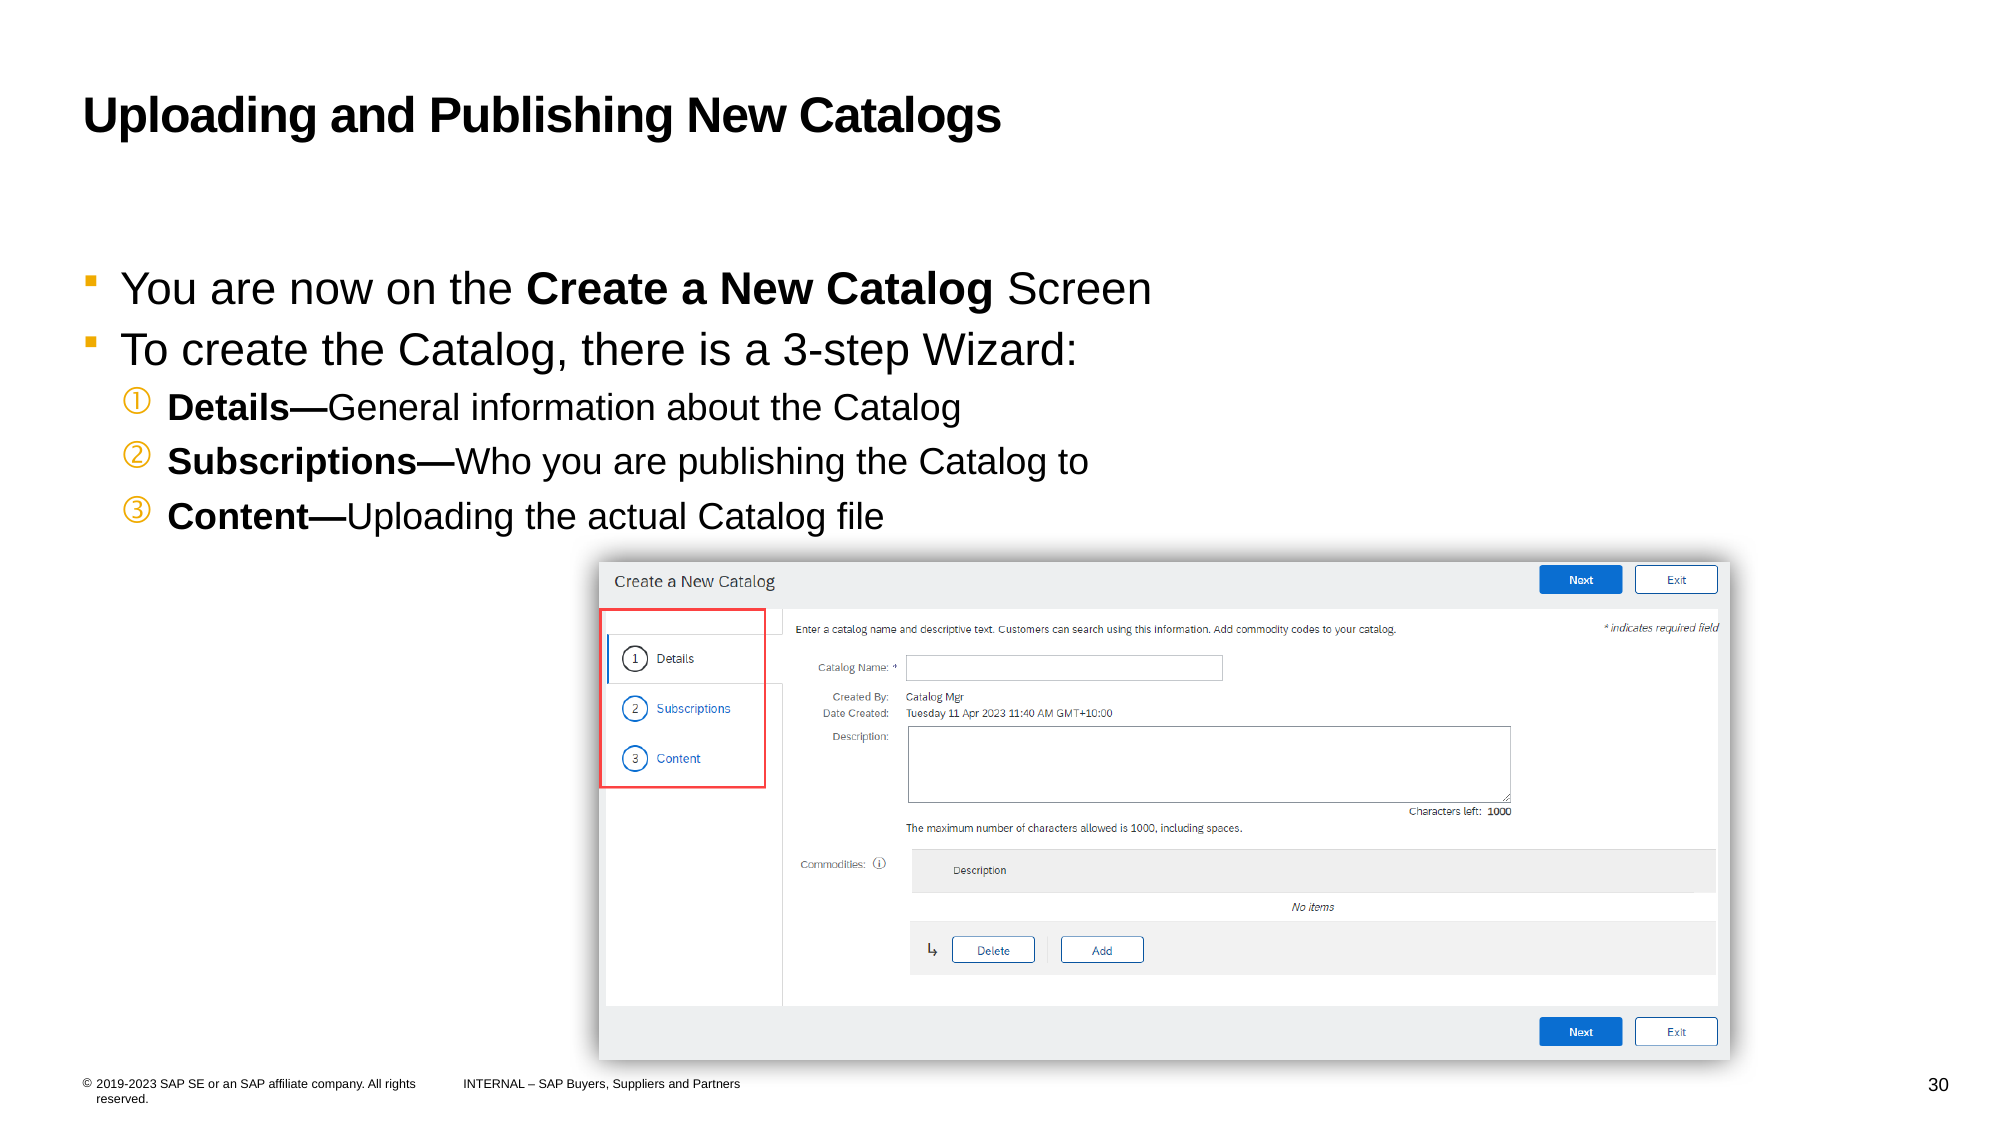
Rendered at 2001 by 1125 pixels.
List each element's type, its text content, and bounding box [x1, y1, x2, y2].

title Uploading and Publishing New Catalogs [82, 82, 1918, 144]
picture [599, 562, 1731, 1060]
list You are now on the Create a New Catalog Screen To create the Catalog, there is a 3-step Wizard: Details—General information about the Catalog Subscriptions—Who you are publishing the Catalog to Content—Uploading the actual Catalog file [82, 265, 1918, 1040]
